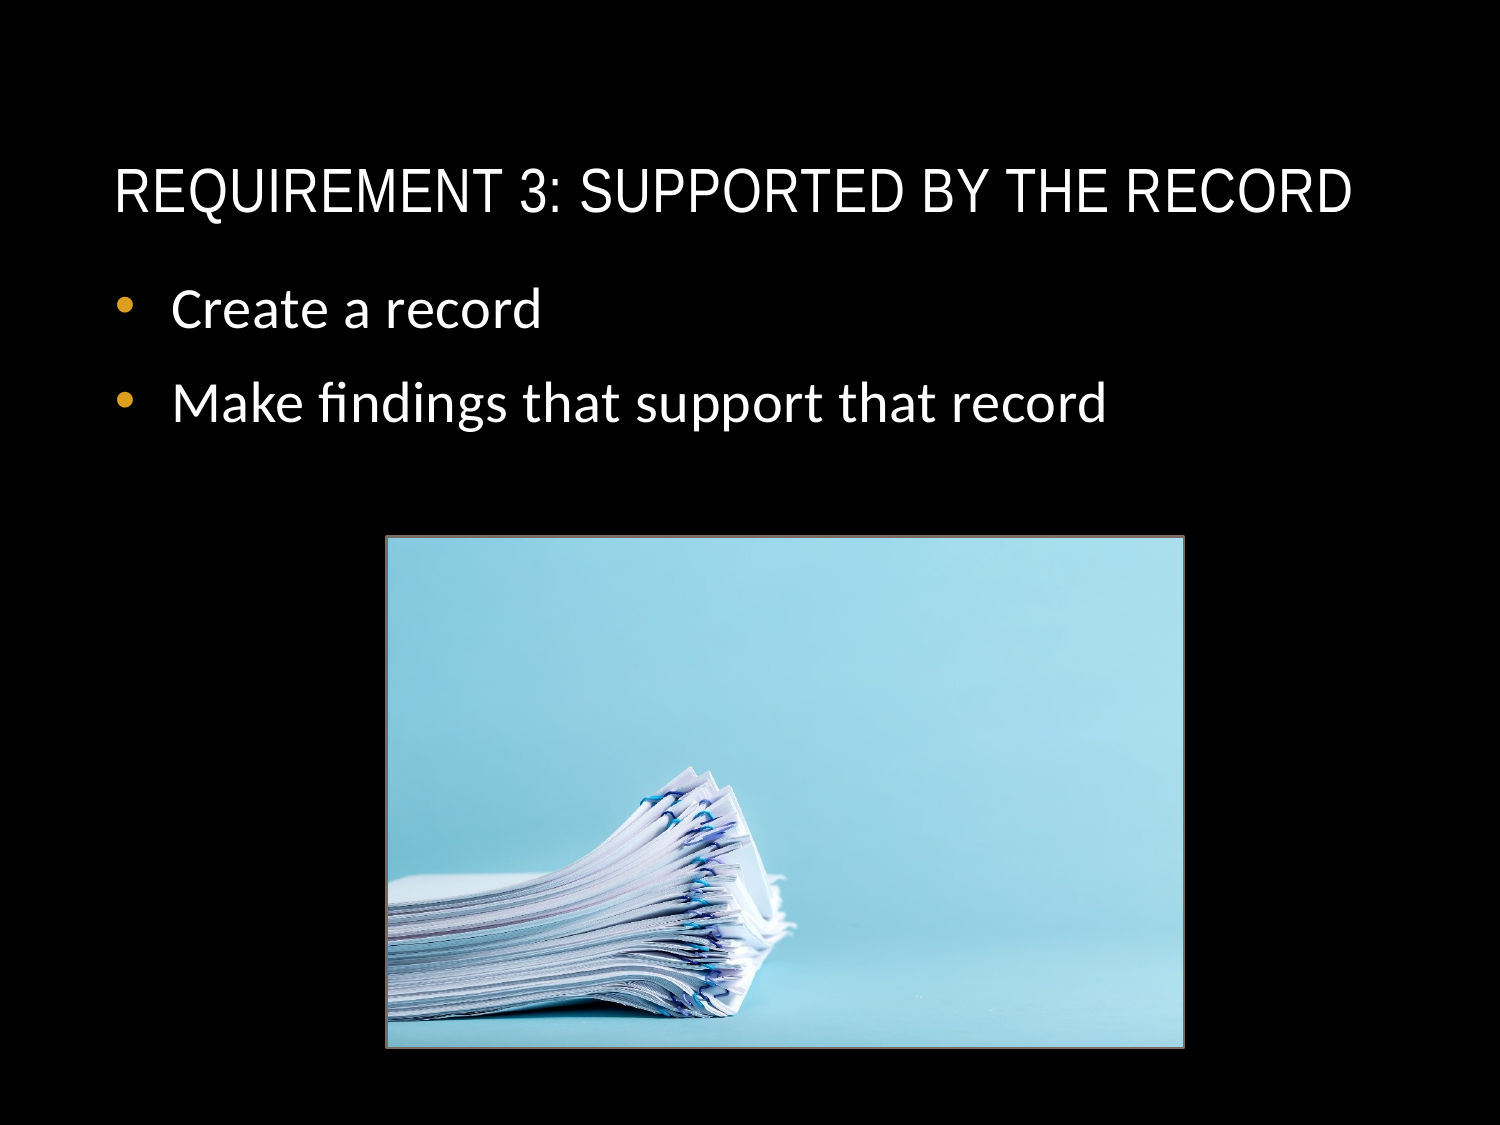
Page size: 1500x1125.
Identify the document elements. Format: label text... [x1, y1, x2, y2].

list Create a record Make findings that support that record [99, 262, 1400, 938]
title REQUIREMENT 3: SUPPORTED BY THE RECORD [99, 45, 1400, 233]
picture [387, 537, 1184, 1048]
